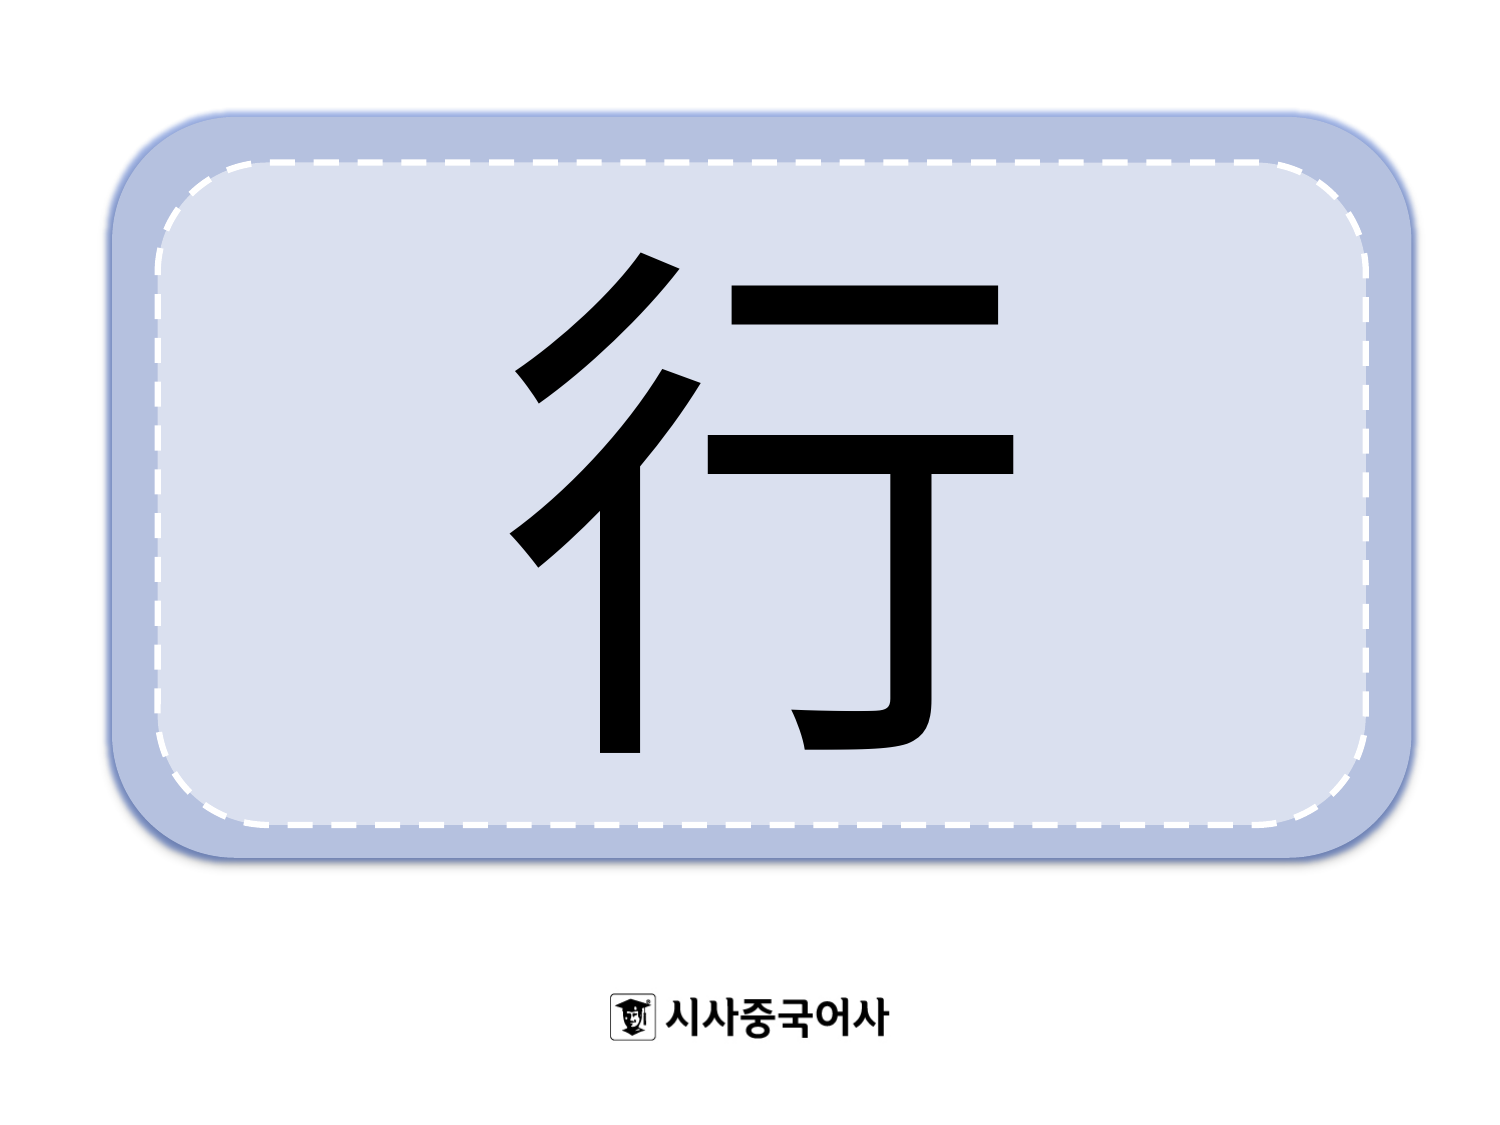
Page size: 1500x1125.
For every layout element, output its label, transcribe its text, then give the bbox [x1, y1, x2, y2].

picture [602, 987, 898, 1047]
text_box 行 [162, 160, 1371, 824]
